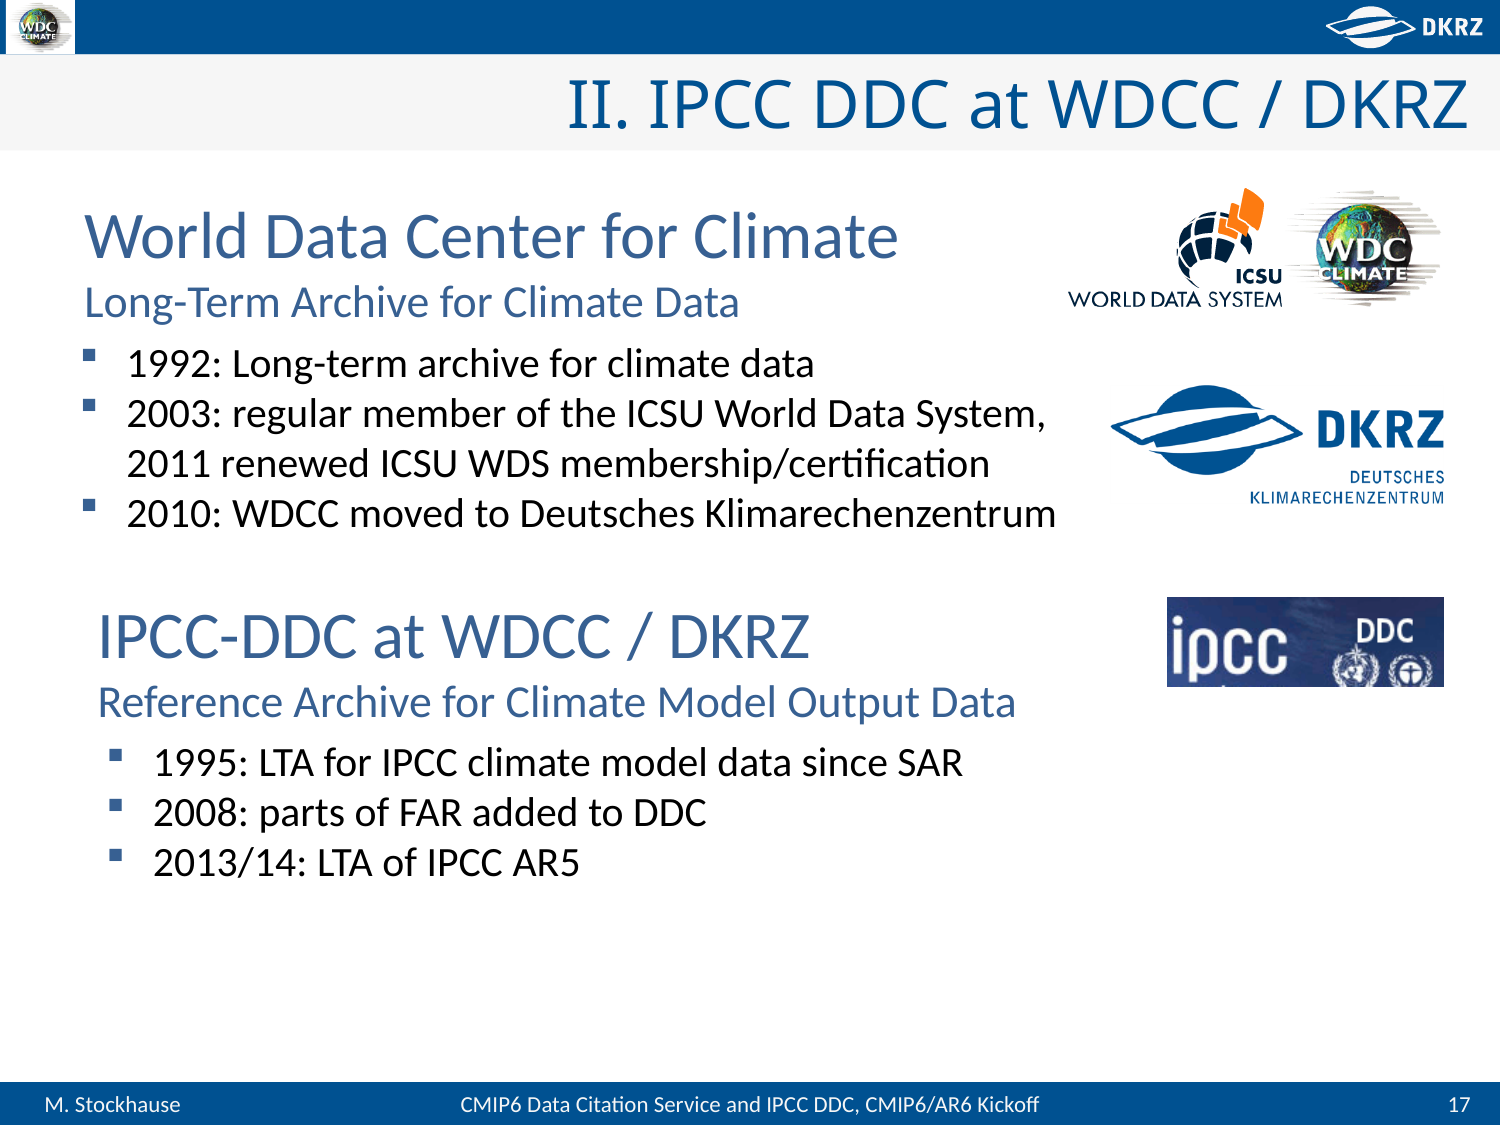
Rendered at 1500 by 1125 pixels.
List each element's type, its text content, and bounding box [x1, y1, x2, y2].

text_box 1992: Long-term archive for climate data 2003: regular member of the ICSU World Data System, 2011 renewed ICSU WDS membership/certification 2010: WDCC moved to Deutsches Klimarechenzentrum [64, 328, 1093, 544]
picture [1167, 597, 1444, 687]
title II. IPCC DDC at WDCC / DKRZ [0, 54, 1500, 151]
text_box IPCC-DDC at WDCC / DKRZ Reference Archive for Climate Model Output Data [82, 584, 1033, 735]
text_box 1995: LTA for IPCC climate model data since SAR 2008: parts of FAR added to DDC 2013/14: LTA of IPCC AR5 [91, 727, 980, 893]
slide_number 17 [1376, 1082, 1500, 1125]
picture [5, 0, 75, 54]
picture [1109, 385, 1444, 504]
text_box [1068, 187, 1444, 307]
text_box World Data Center for Climate Long-Term Archive for Climate Data [69, 184, 915, 328]
